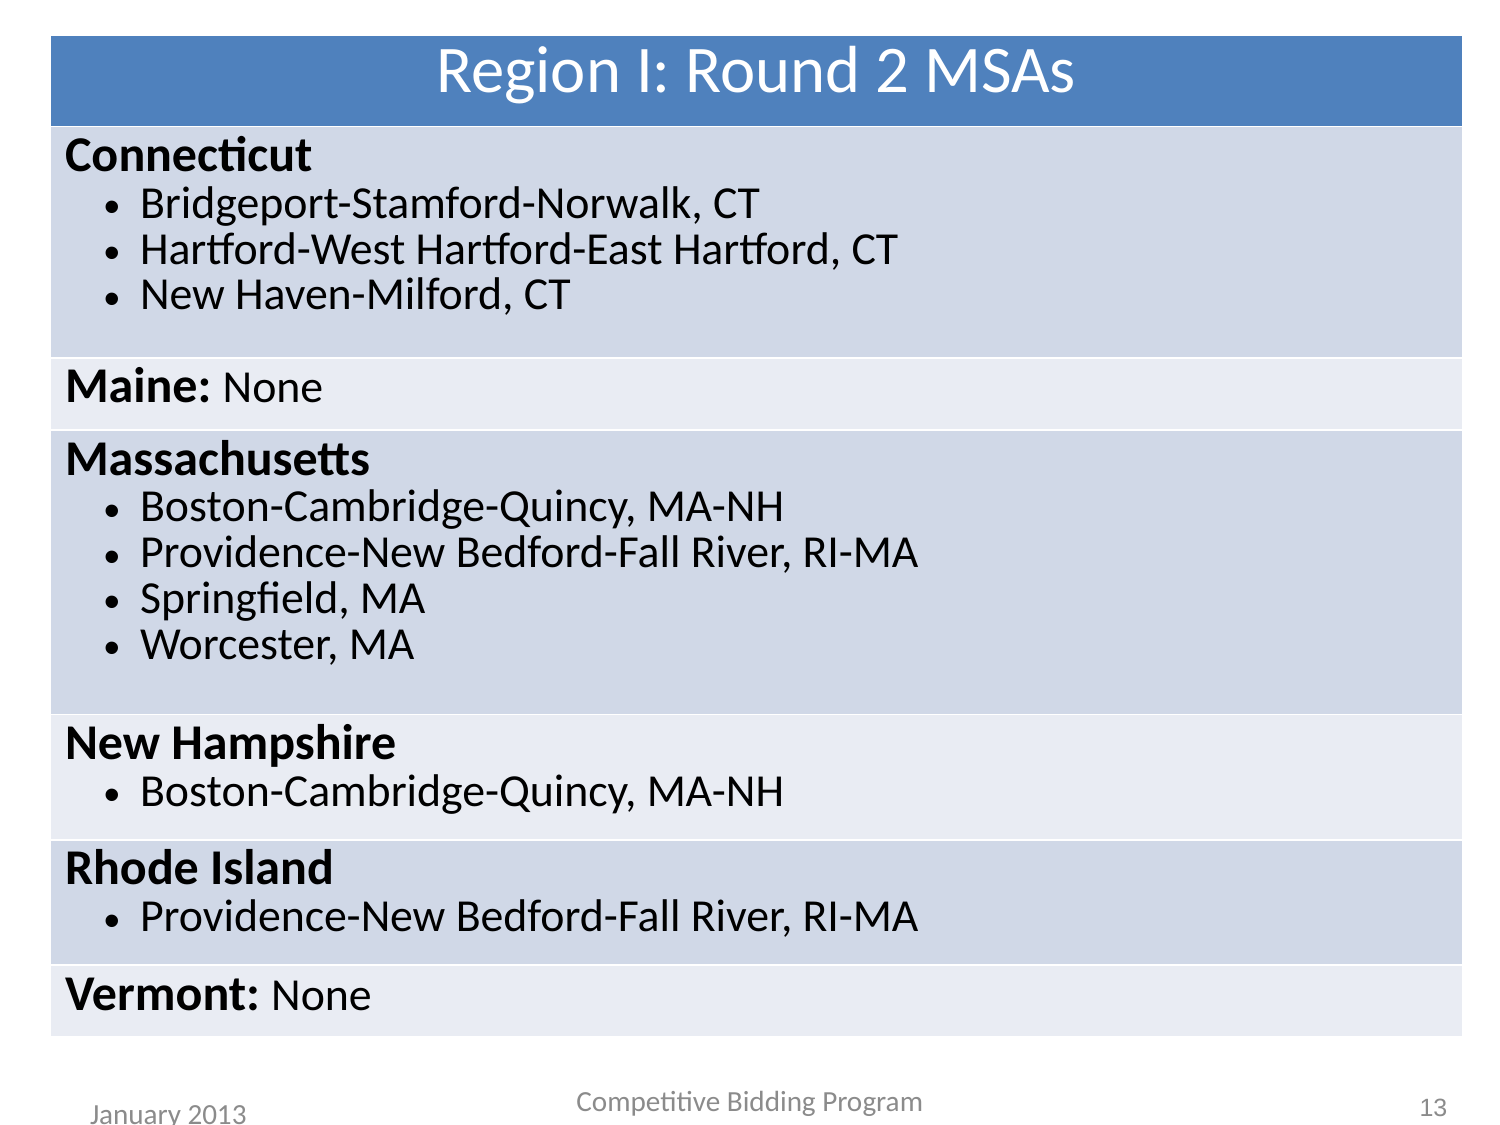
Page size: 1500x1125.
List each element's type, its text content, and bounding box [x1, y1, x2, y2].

table_cell Rhode Island Providence-New Bedford-Fall River, RI-MA [51, 841, 1462, 964]
table_cell Massachusetts Boston-Cambridge-Quincy, MA-NH Providence-New Bedford-Fall River, RI-MA Springfield, MA Worcester, MA [51, 431, 1462, 714]
table_cell New Hampshire Boston-Cambridge-Quincy, MA-NH [51, 715, 1462, 839]
table_header Region I: Round 2 MSAs [51, 36, 1462, 126]
slide_number 13 [1299, 1087, 1463, 1125]
table_cell Vermont: None [51, 966, 1462, 1036]
table_cell Connecticut Bridgeport-Stamford-Norwalk, CT Hartford-West Hartford-East Hartford, CT New Haven-Milford, CT [51, 127, 1462, 357]
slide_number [75, 1100, 426, 1125]
footer Competitive Bidding Program [512, 1074, 988, 1125]
table_cell Maine: None [51, 359, 1462, 429]
